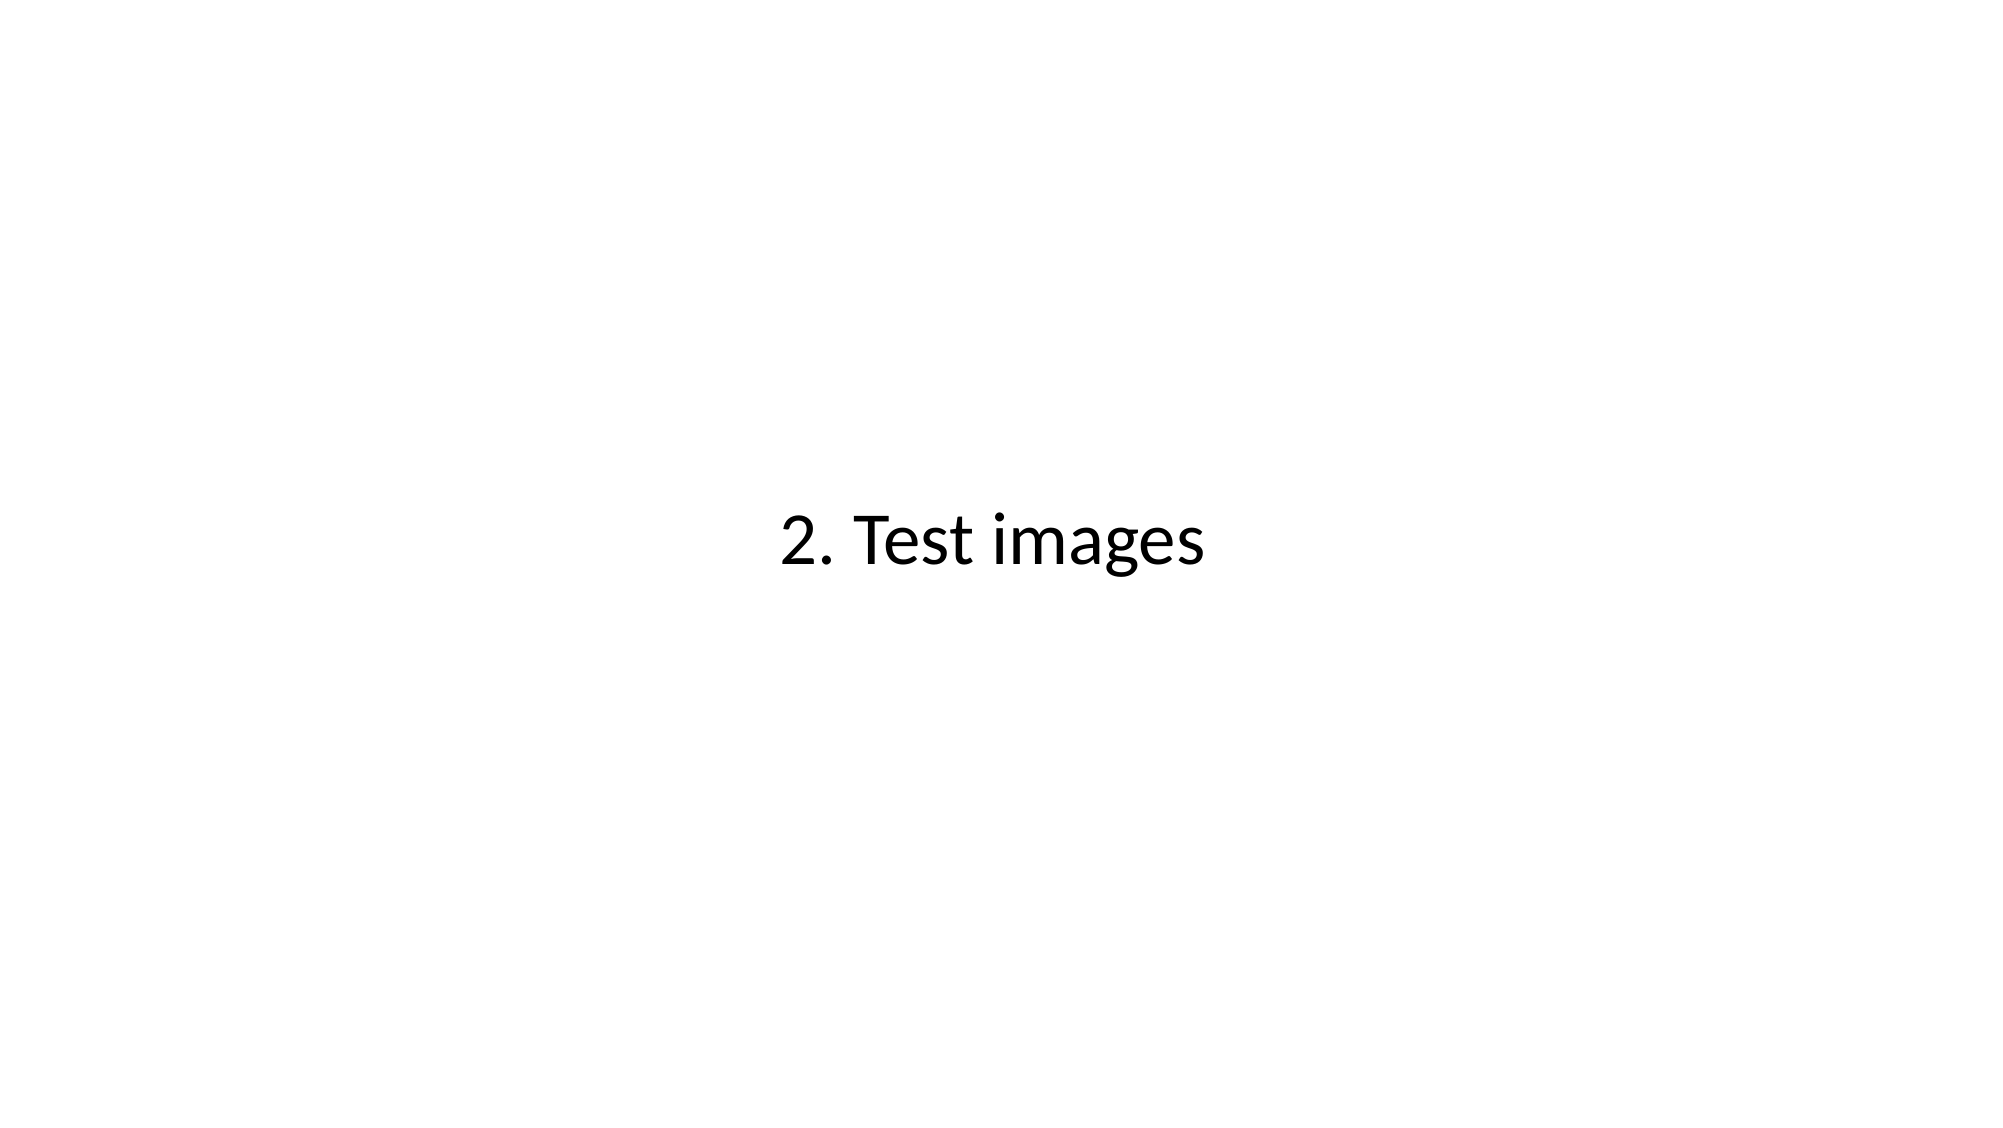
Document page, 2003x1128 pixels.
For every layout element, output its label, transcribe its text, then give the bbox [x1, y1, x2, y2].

title 2. Test images [149, 287, 1853, 782]
